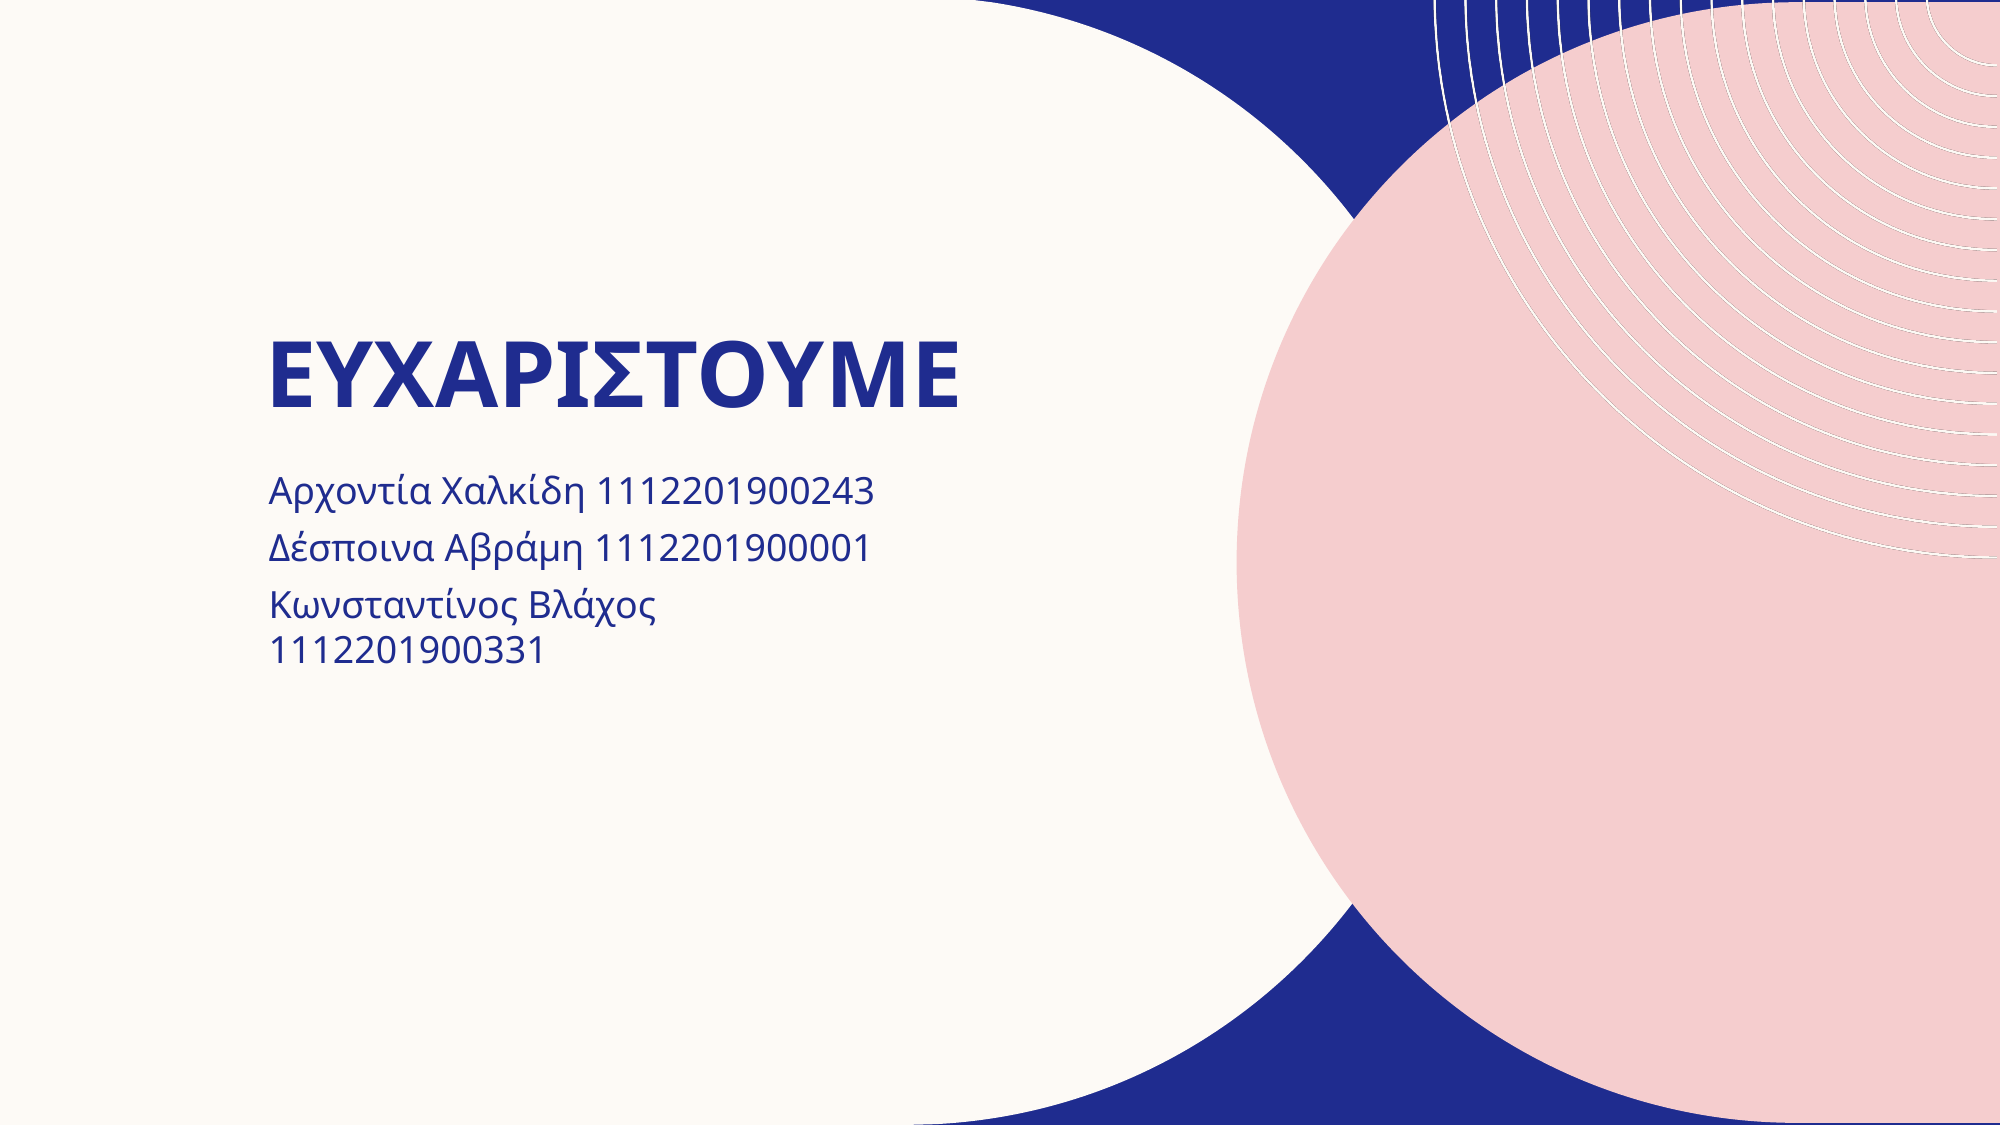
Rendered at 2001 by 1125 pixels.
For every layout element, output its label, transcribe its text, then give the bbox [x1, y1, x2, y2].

subtitle Αρχοντία Χαλκίδη 1112201900243 Δέσποινα Αβράμη 1112201900001 Κωνσταντίνος Βλάχος 1112201900331 [253, 467, 938, 630]
picture [1433, 0, 1997, 559]
title ΕΥΧΑΡΙΣΤΟΥΜΕ [250, 323, 1132, 434]
